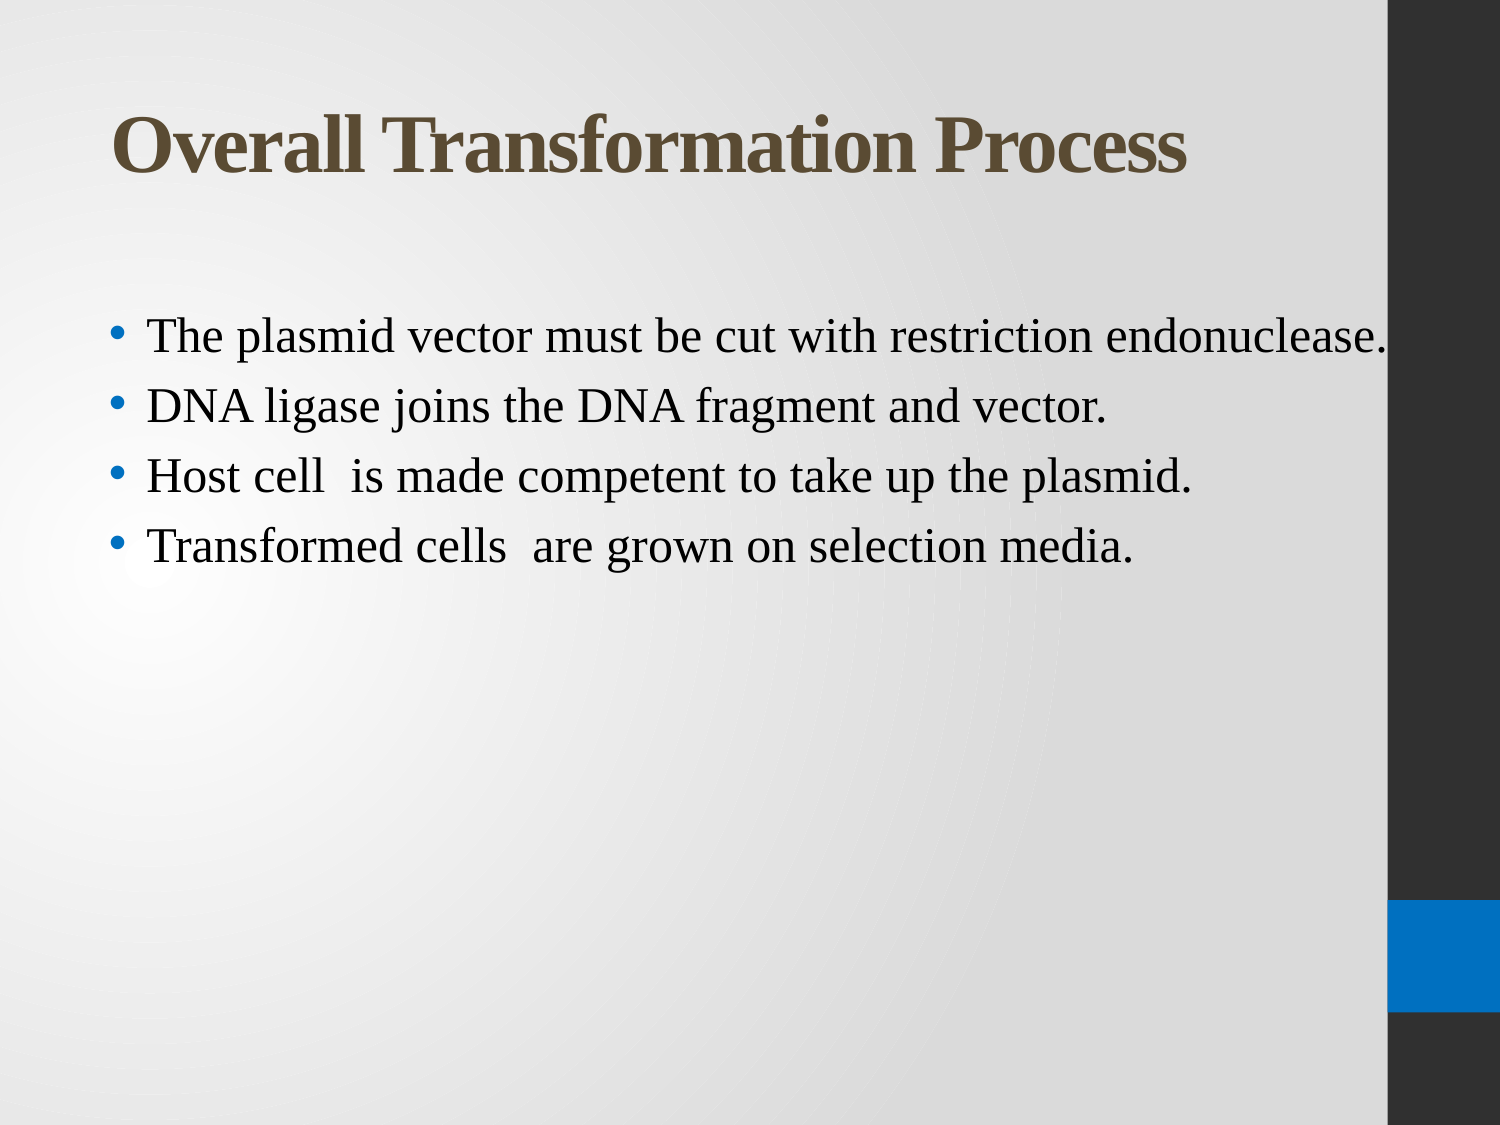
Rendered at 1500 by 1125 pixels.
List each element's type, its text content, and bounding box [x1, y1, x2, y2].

title Overall Transformation Process [75, 45, 1325, 224]
list The plasmid vector must be cut with restriction endonuclease. DNA ligase joins the DNA fragment and vector. Host cell is made competent to take up the plasmid. Transformed cells are grown on selection media. [75, 224, 1450, 968]
